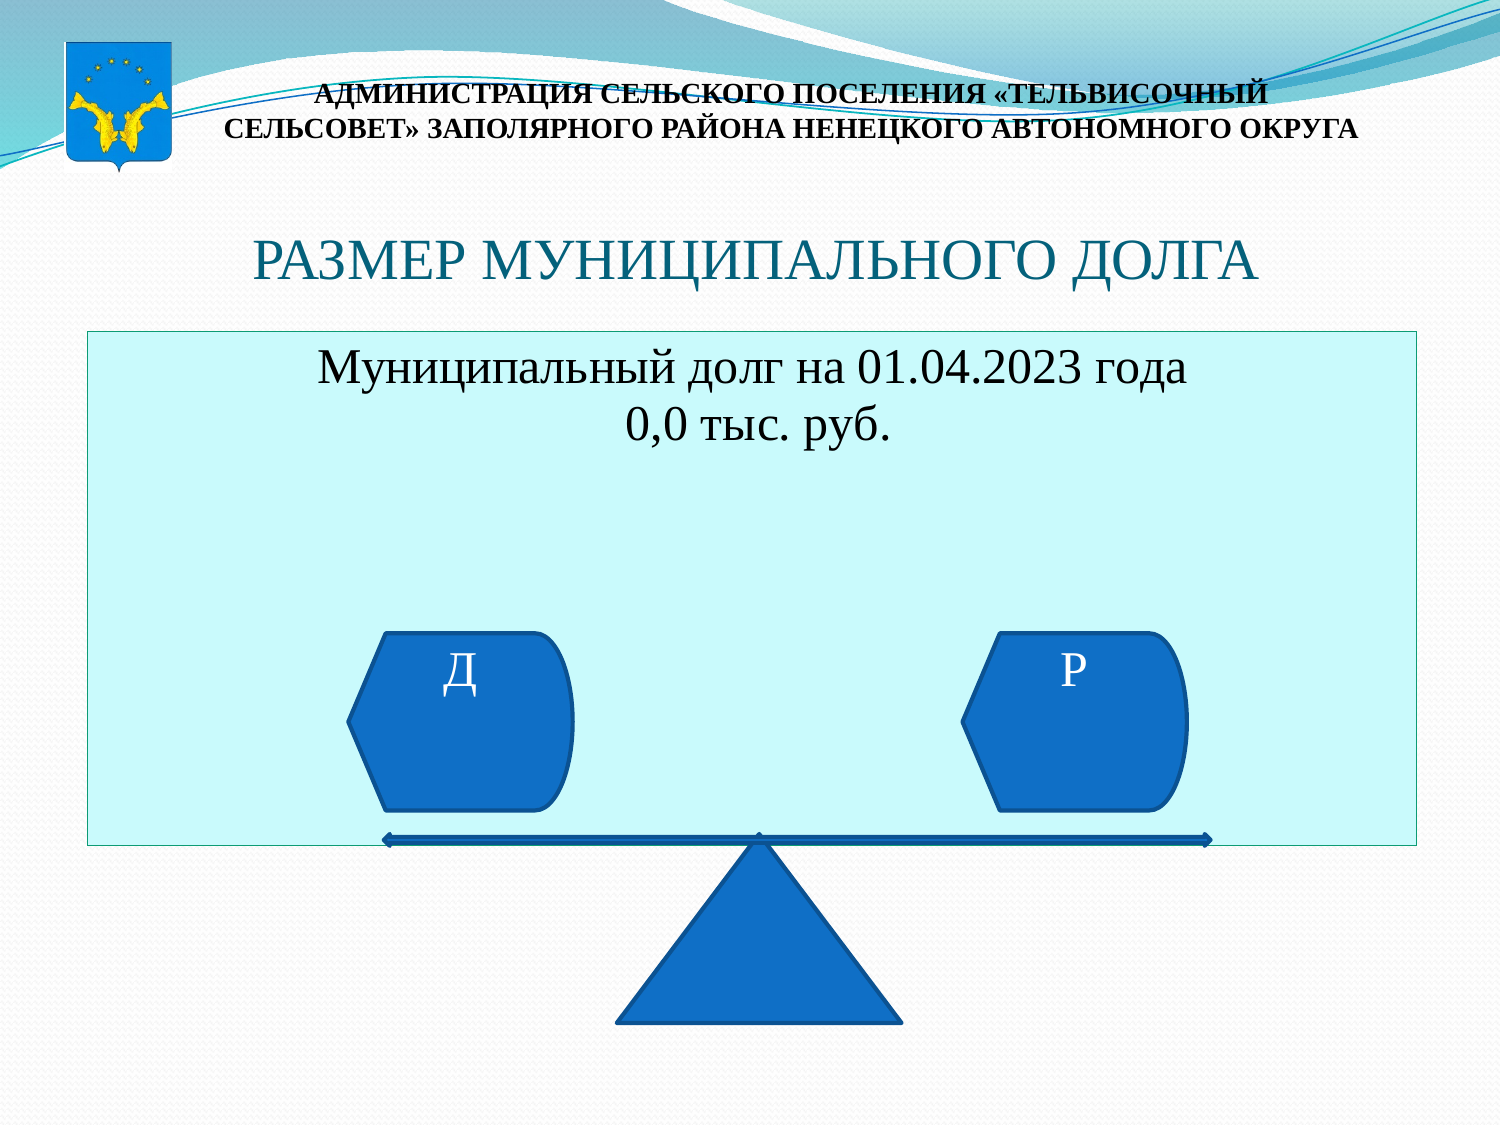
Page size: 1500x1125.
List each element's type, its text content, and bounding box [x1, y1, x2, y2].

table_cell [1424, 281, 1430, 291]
text_box АДМИНИСТРАЦИЯ СЕЛЬСКОГО ПОСЕЛЕНИЯ «ТЕЛЬВИСОЧНЫЙ СЕЛЬСОВЕТ» ЗАПОЛЯРНОГО РАЙОНА НЕНЕЦКОГО АВТОНОМНОГО ОКРУГА [206, 66, 1376, 152]
title РАЗМЕР МУНИЦИПАЛЬНОГО ДОЛГА [75, 184, 1438, 291]
chart [52, 278, 1466, 1059]
picture [64, 42, 172, 173]
